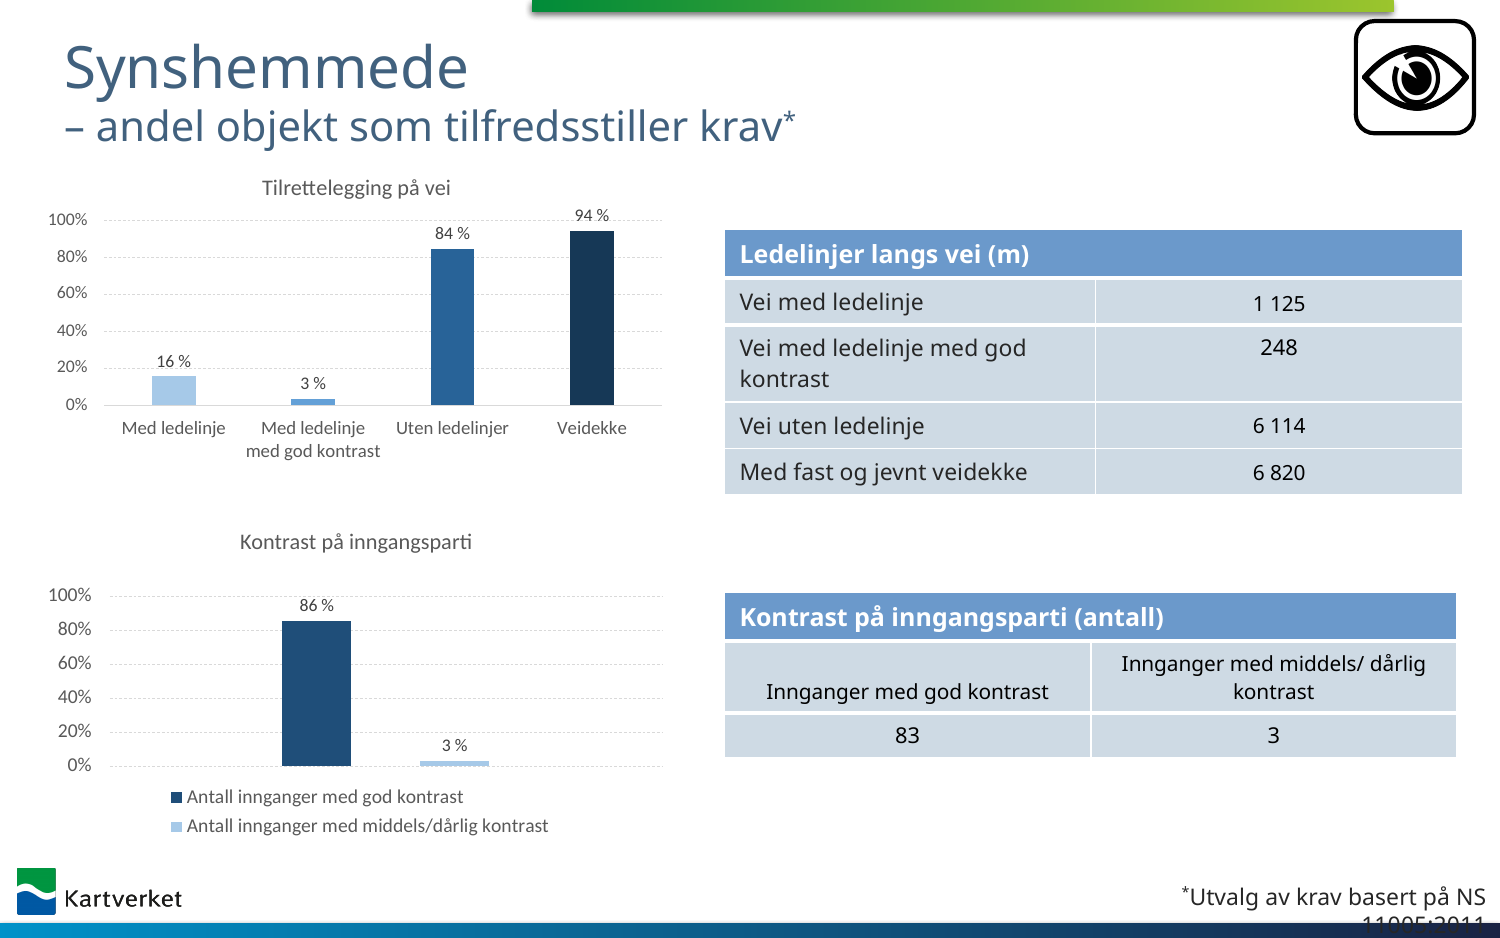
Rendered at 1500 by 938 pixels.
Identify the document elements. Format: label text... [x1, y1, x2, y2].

table_cell Innganger med god kontrast [725, 643, 1090, 711]
table_cell Vei med ledelinje [725, 280, 1095, 323]
table_cell Med fast og jevnt veidekke [725, 449, 1095, 494]
text_box Synshemmede – andel objekt som tilfredsstiller krav* [49, 24, 1431, 158]
table_header Ledelinjer langs vei (m) [725, 230, 1462, 276]
table_cell 6 114 [1096, 403, 1462, 448]
table_cell 248 [1096, 327, 1462, 401]
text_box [1355, 20, 1475, 134]
picture [41, 520, 673, 846]
table_cell Vei med ledelinje med god kontrast [725, 327, 1095, 401]
table_header Kontrast på inngangsparti (antall) [725, 593, 1456, 639]
table_cell 3 [1092, 715, 1456, 757]
table_cell Innganger med middels/ dårlig kontrast [1092, 643, 1456, 711]
table_cell 6 820 [1096, 449, 1462, 494]
text_box *Utvalg av krav basert på NS 11005:2011 [1068, 873, 1500, 938]
picture [41, 166, 673, 492]
table_cell 1 125 [1096, 280, 1462, 323]
table_cell 83 [725, 715, 1090, 757]
table_cell Vei uten ledelinje [725, 403, 1095, 448]
